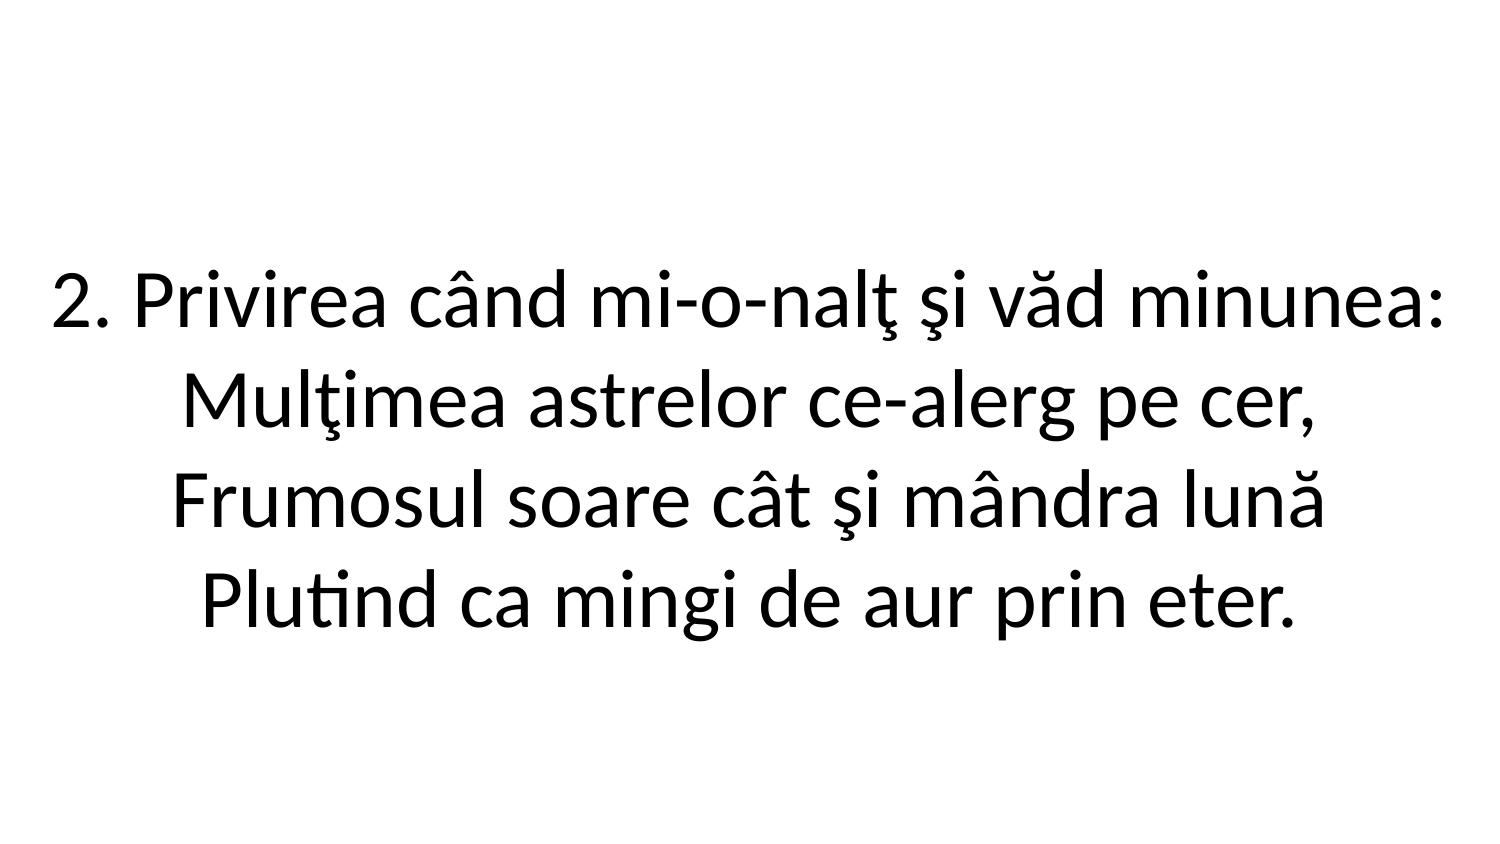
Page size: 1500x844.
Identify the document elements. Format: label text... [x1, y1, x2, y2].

text_box 2. Privirea când mi-o-nalţ şi văd minunea: Mulţimea astrelor ce-alerg pe cer, Frumosul soare cât şi mândra lună Plutind ca mingi de aur prin eter. [36, 192, 1464, 652]
